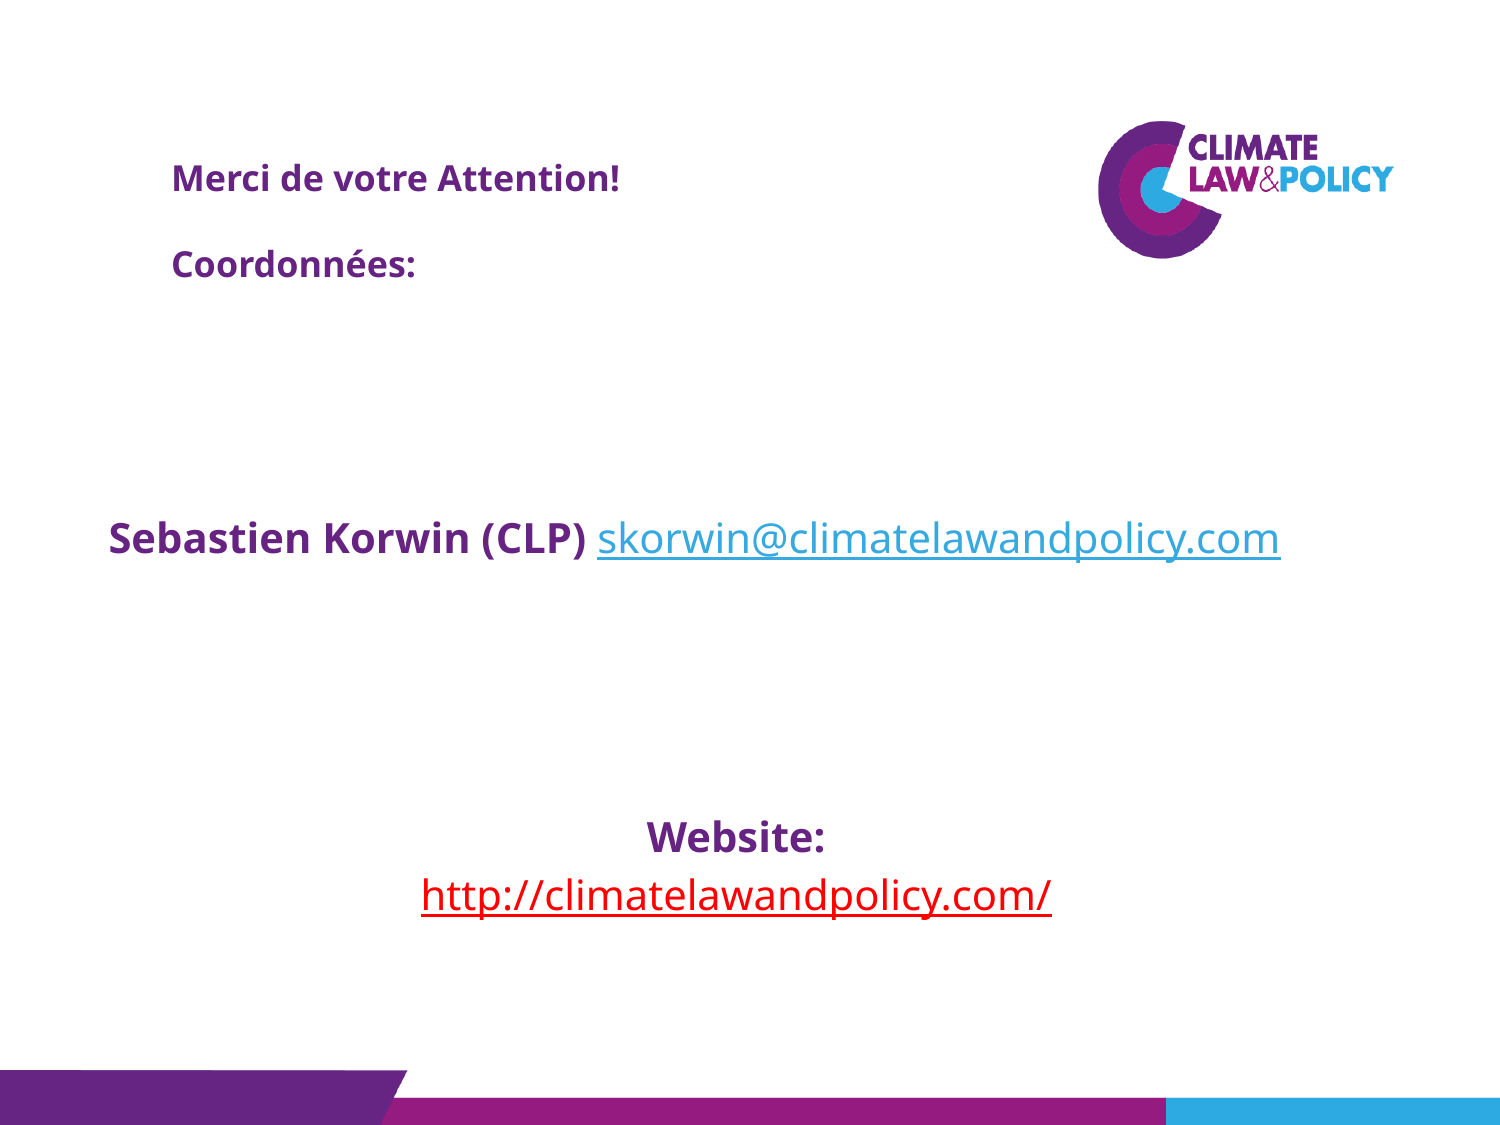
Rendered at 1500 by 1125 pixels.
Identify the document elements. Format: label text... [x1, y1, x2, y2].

text_box Sebastien Korwin (CLP) skorwin@climatelawandpolicy.com Website: http://climatelawandpolicy.com/ [93, 446, 1390, 753]
title Merci de votre Attention! Coordonnées: [155, 147, 1033, 293]
picture [0, 953, 1500, 1125]
picture [1082, 0, 1500, 274]
